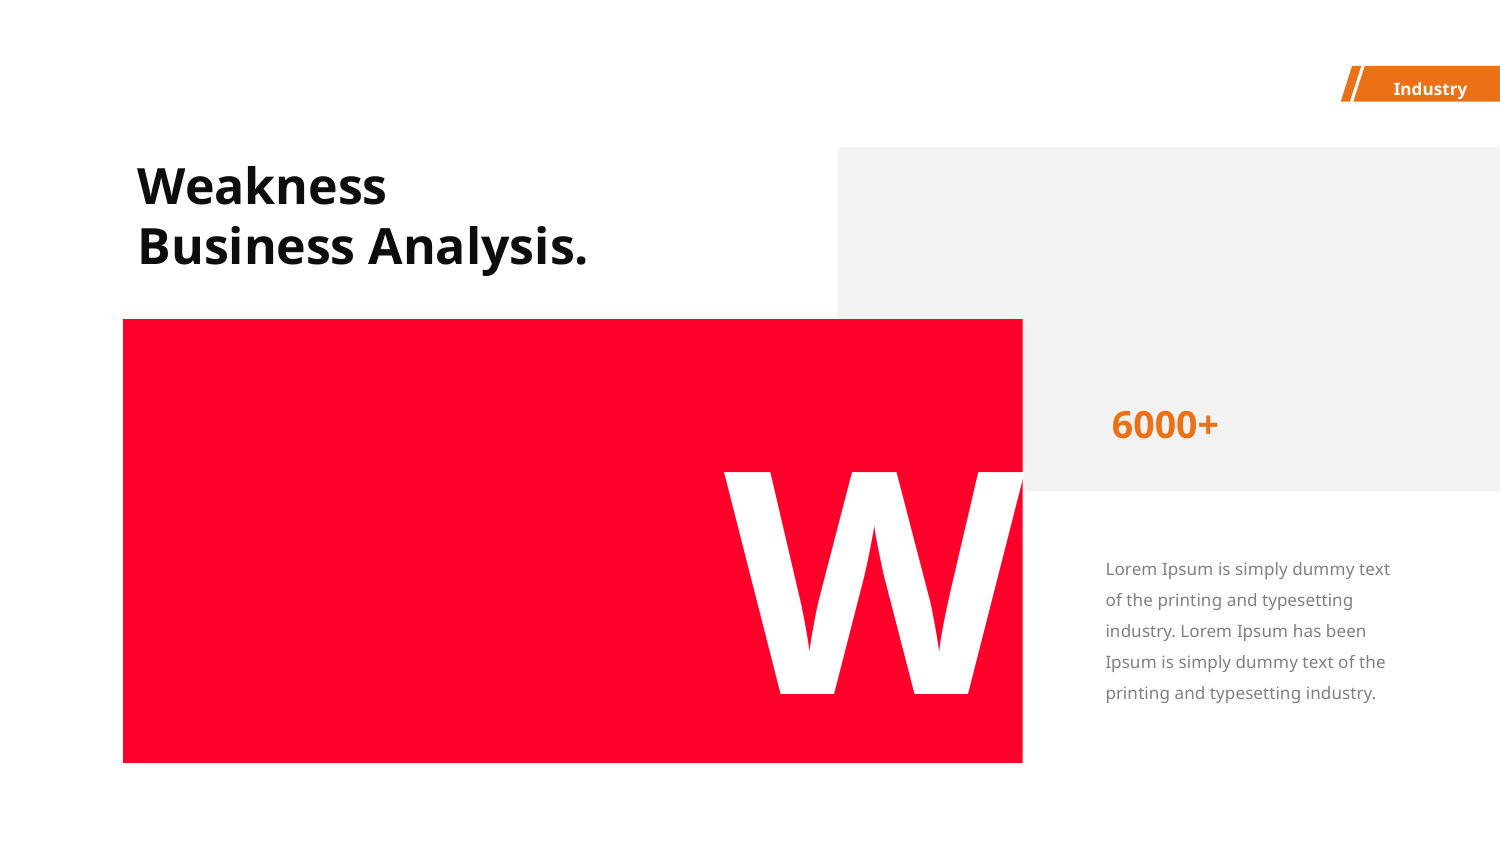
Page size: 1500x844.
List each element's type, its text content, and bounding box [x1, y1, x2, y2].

text_box Weakness Business Analysis. [123, 147, 612, 282]
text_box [1340, 65, 1500, 107]
text_box W [551, 375, 1040, 764]
text_box 6000+ [1097, 393, 1299, 454]
picture [123, 319, 1023, 763]
text_box Lorem Ipsum is simply dummy text of the printing and typesetting industry. Lorem Ipsum has been Ipsum is simply dummy text of the printing and typesetting industry. [1090, 540, 1422, 710]
